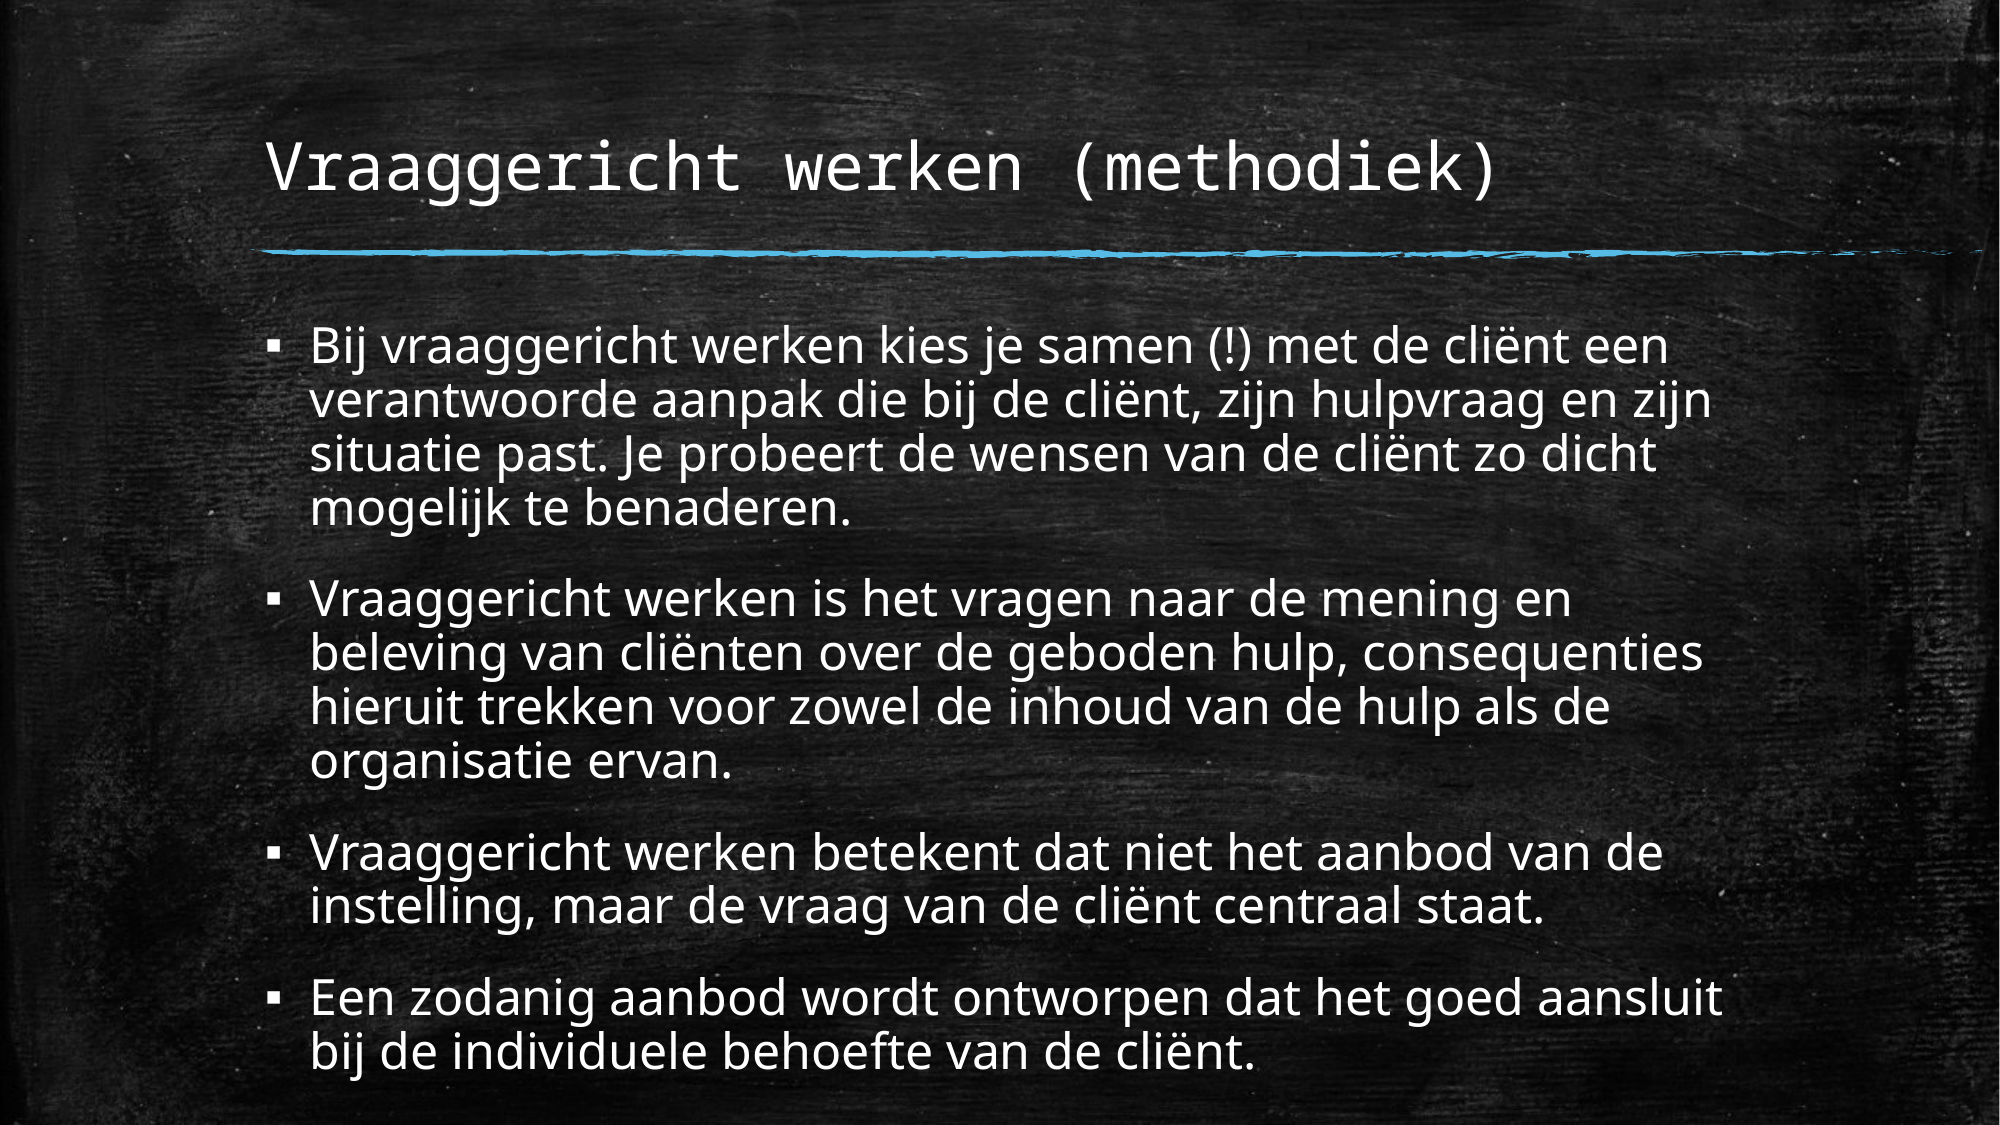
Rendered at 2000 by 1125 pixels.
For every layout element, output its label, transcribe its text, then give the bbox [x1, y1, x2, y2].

title Vraaggericht werken (methodiek) [249, 45, 1750, 213]
list Bij vraaggericht werken kies je samen (!) met de cliënt een verantwoorde aanpak die bij de cliënt, zijn hulpvraag en zijn situatie past. Je probeert de wensen van de cliënt zo dicht mogelijk te benaderen. Vraaggericht werken is het vragen naar de mening en beleving van cliënten over de geboden hulp, consequenties hieruit trekken voor zowel de inhoud van de hulp als de organisatie ervan. Vraaggericht werken betekent dat niet het aanbod van de instelling, maar de vraag van de cliënt centraal staat. Een zodanig aanbod wordt ontworpen dat het goed aansluit bij de individuele behoefte van de cliënt. [249, 312, 1750, 1059]
